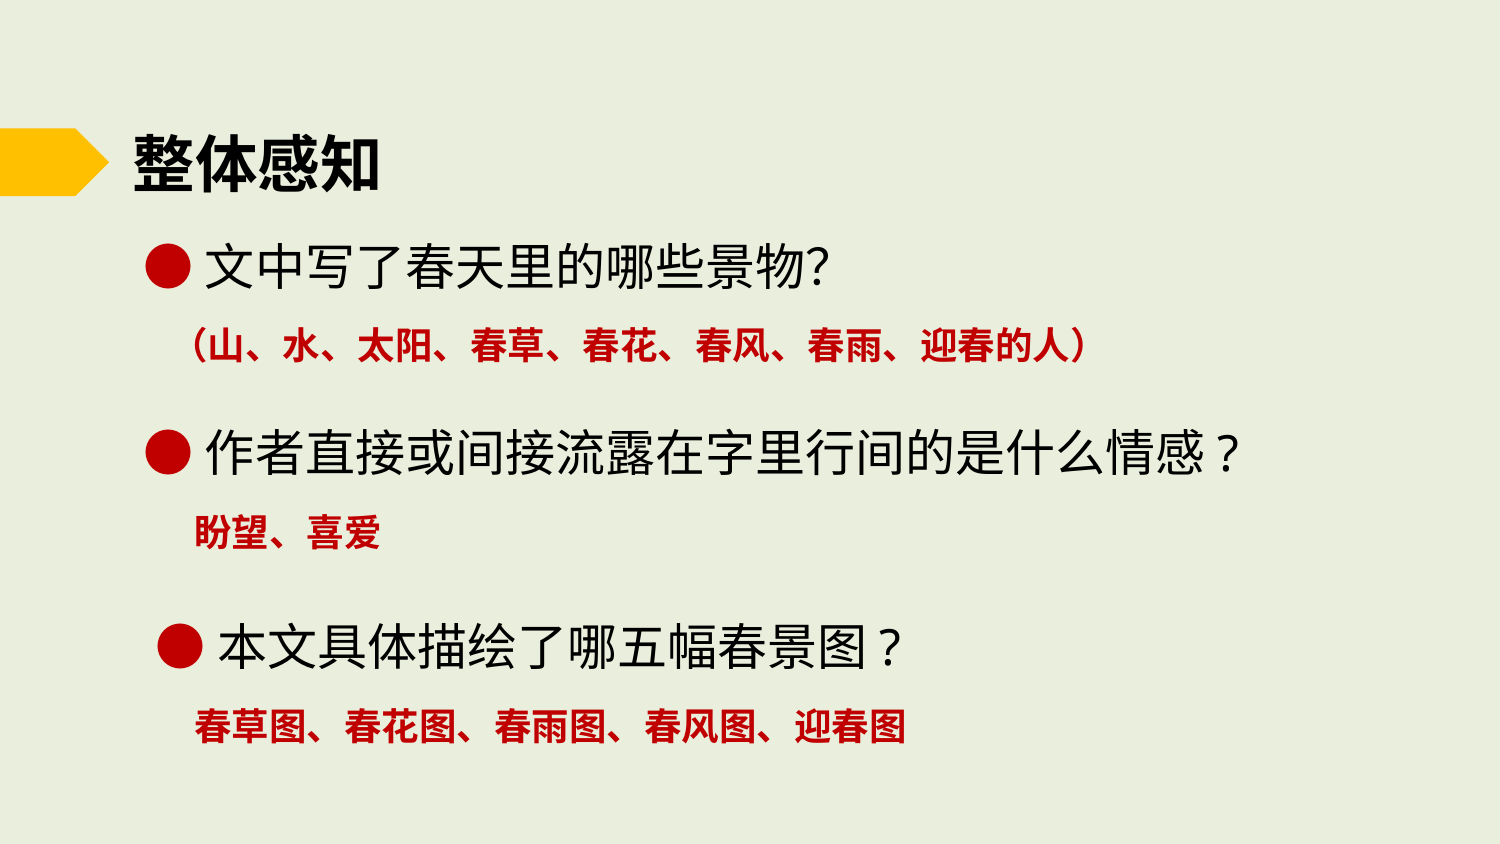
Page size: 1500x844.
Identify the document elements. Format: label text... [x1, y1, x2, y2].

text_box ●作者直接或间接流露在字里行间的是什么情感? [131, 385, 1227, 488]
text_box [0, 127, 111, 198]
text_box 整体感知 [121, 118, 695, 206]
text_box （山、水、太阳、春草、春花、春风、春雨、迎春的人） [159, 316, 1176, 373]
text_box 春草图、春花图、春雨图、春风图、迎春图 [183, 697, 1200, 754]
text_box ●本文具体描绘了哪五幅春景图? [143, 579, 1239, 681]
text_box 盼望、喜爱 [183, 503, 1200, 560]
text_box ●文中写了春天里的哪些景物？ [131, 229, 923, 301]
